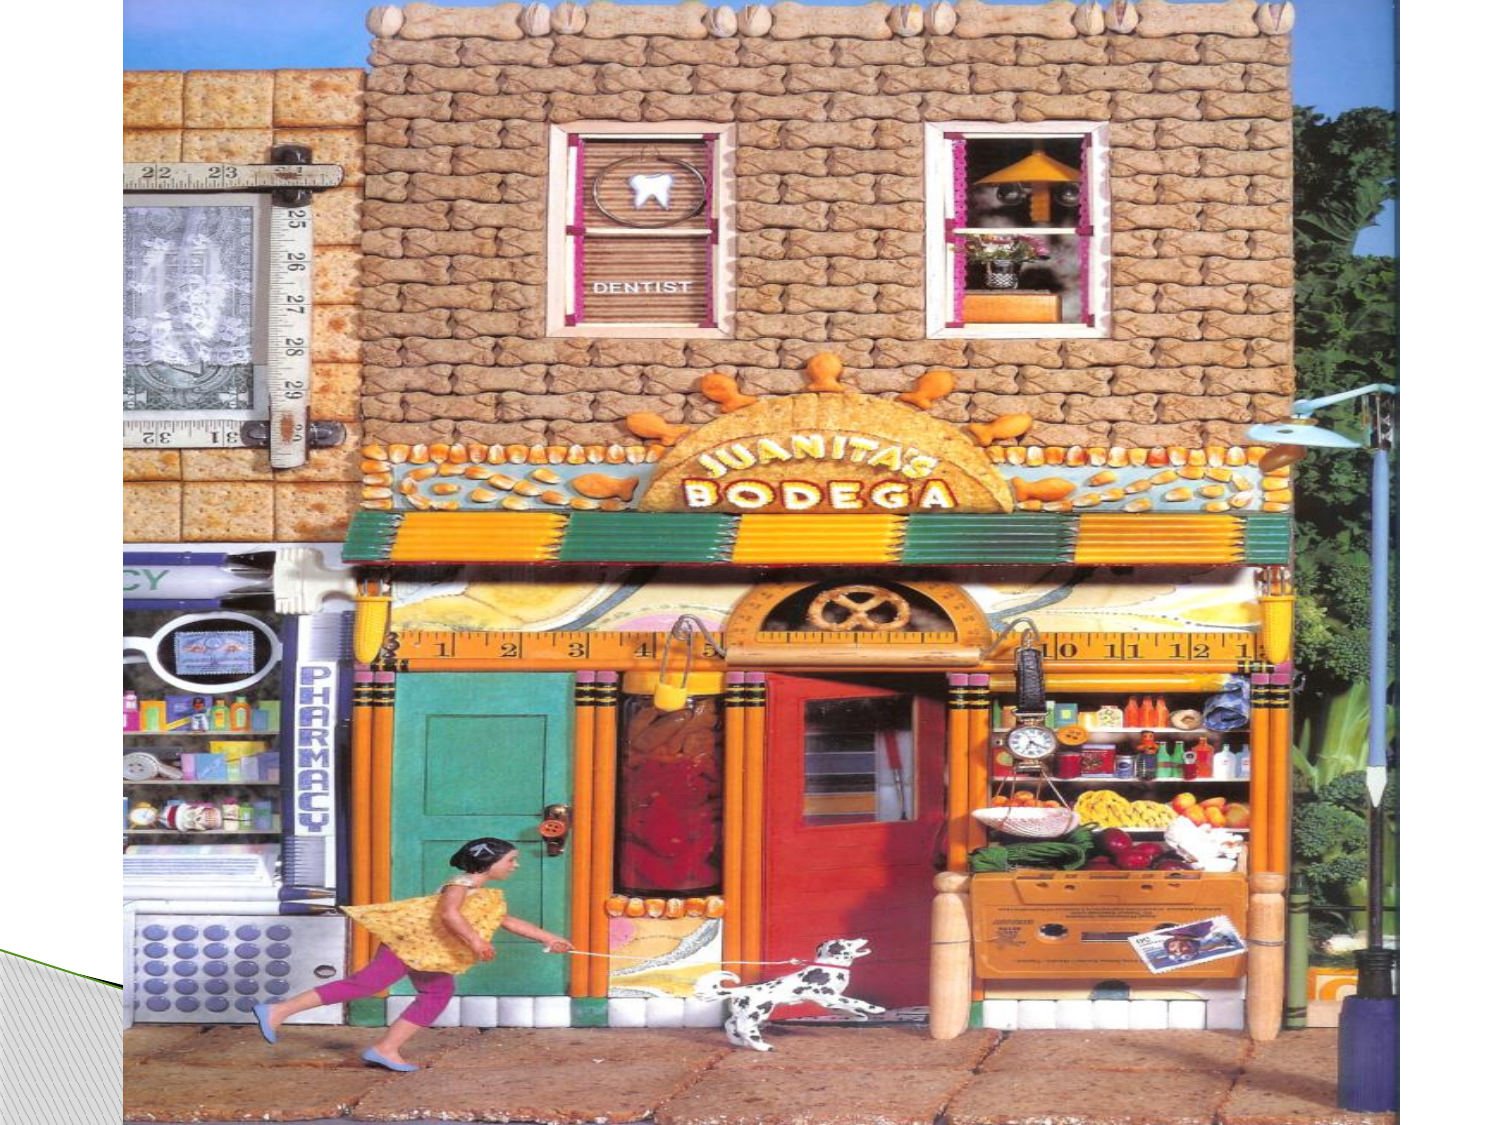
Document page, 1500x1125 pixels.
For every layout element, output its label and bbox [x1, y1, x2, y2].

picture [122, 0, 1401, 1125]
